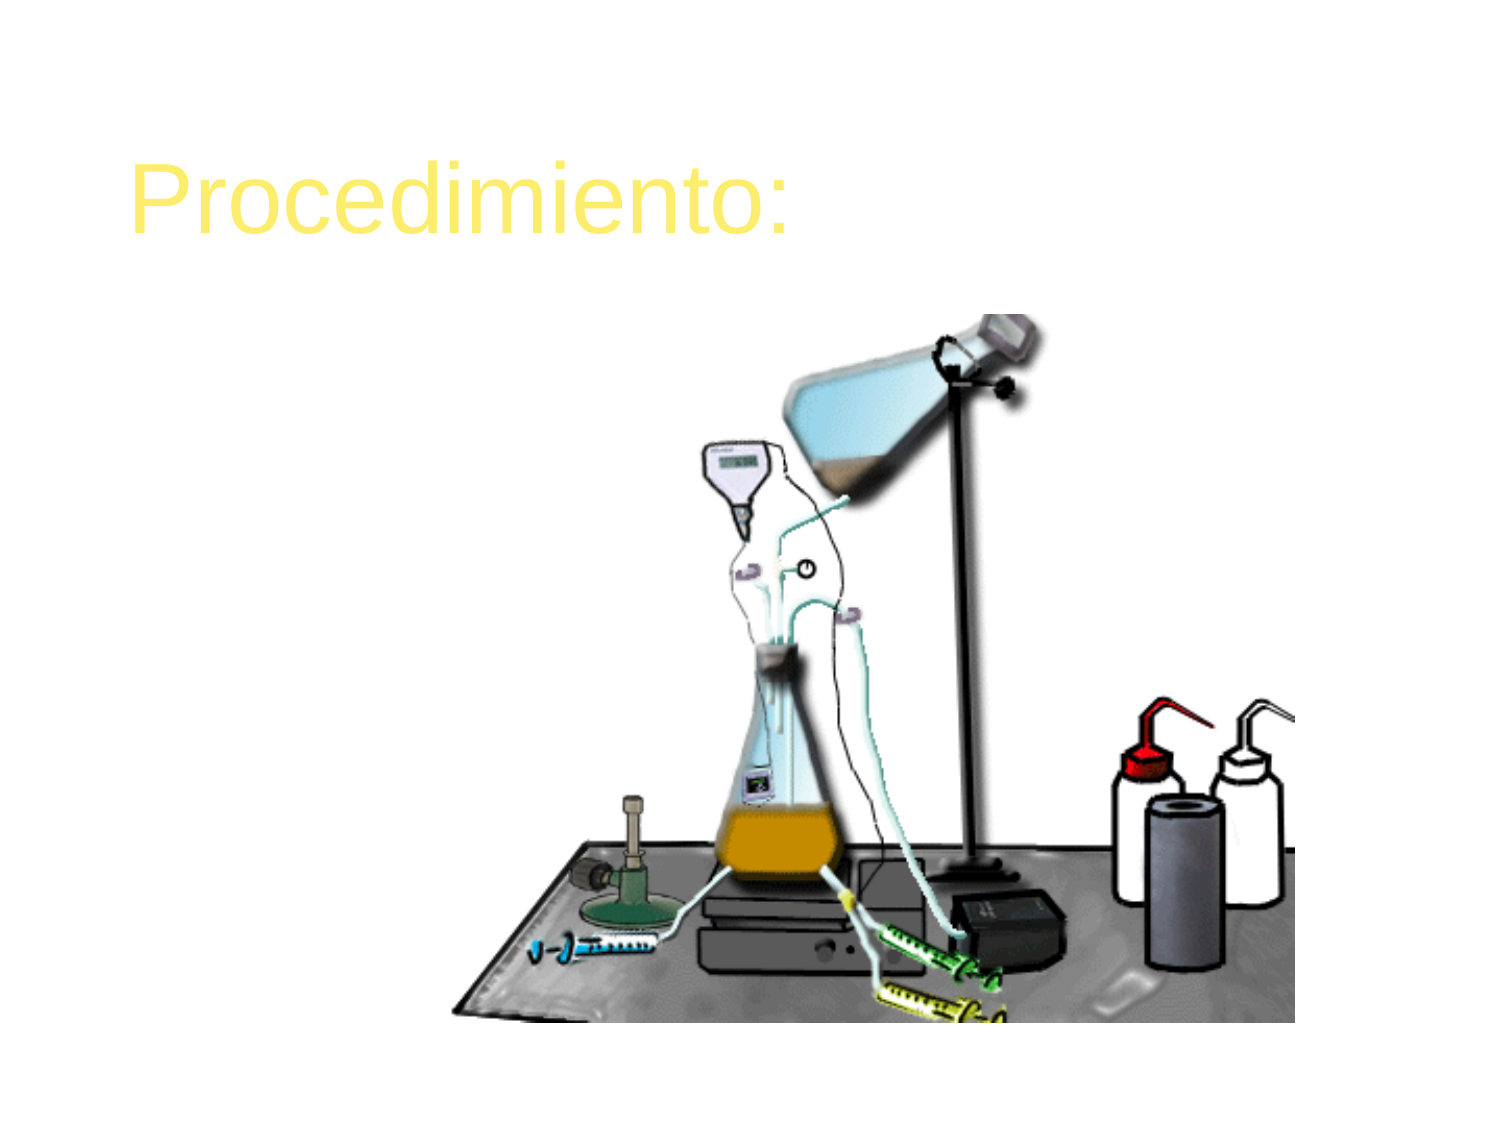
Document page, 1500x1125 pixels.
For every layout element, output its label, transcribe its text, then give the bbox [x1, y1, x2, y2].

picture [348, 314, 1295, 1023]
title Procedimiento: [112, 99, 1388, 288]
